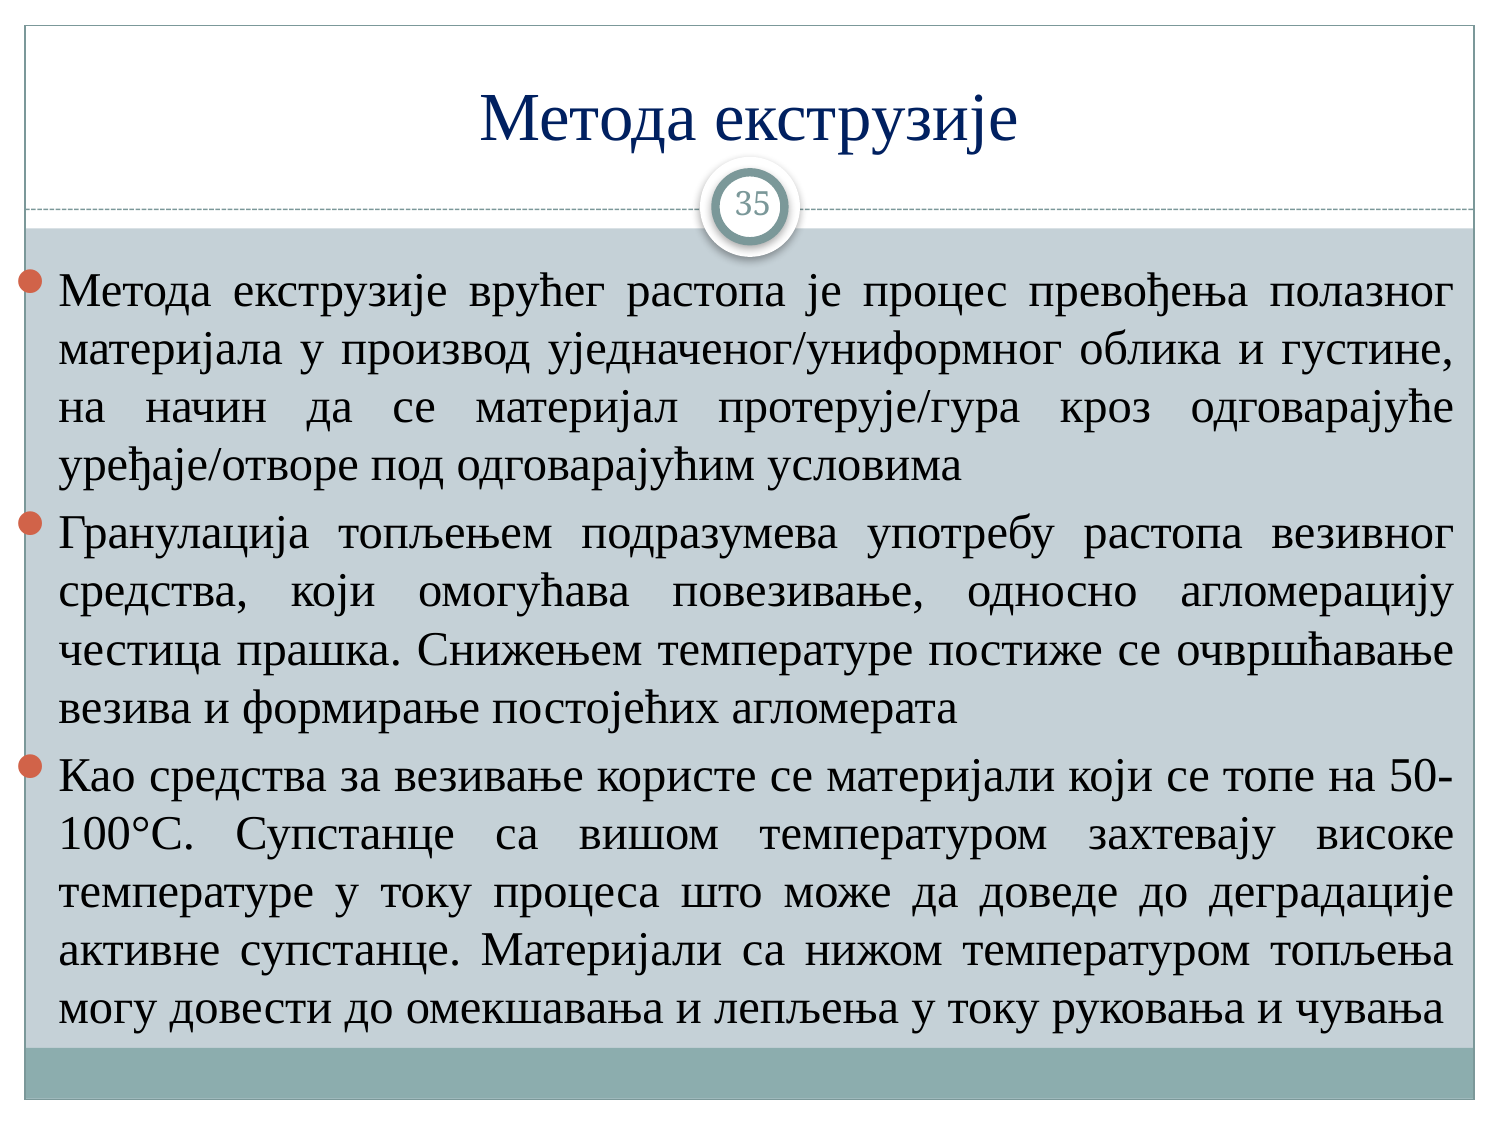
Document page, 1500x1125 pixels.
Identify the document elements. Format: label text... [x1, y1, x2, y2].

title Метода екструзије [49, 37, 1450, 162]
list Метода екструзије врућег растопа је процес превођења полазног материјала у производ уједначеног/униформног облика и густине, на начин да се материјал протерује/гура кроз одговарајуће уређаје/отворе под одговарајућим условима Гранулација топљењем подразумева употребу растопа везивног средства, који омогућава повезивање, односно агломерацију честица прашка. Снижењем температуре постиже се очвршћавање везива и формирање постојећих агломерата Као средства за везивање користе се материјали који се топе на 50-100°C. Супстанце са вишом температуром захтевају високе температуре у току процеса што може да доведе до деградације активне супстанце. Материјали са нижом температуром топљења могу довести до омекшавања и лепљења у току руковања и чувања [0, 250, 1471, 1094]
slide_number 35 [715, 168, 791, 241]
